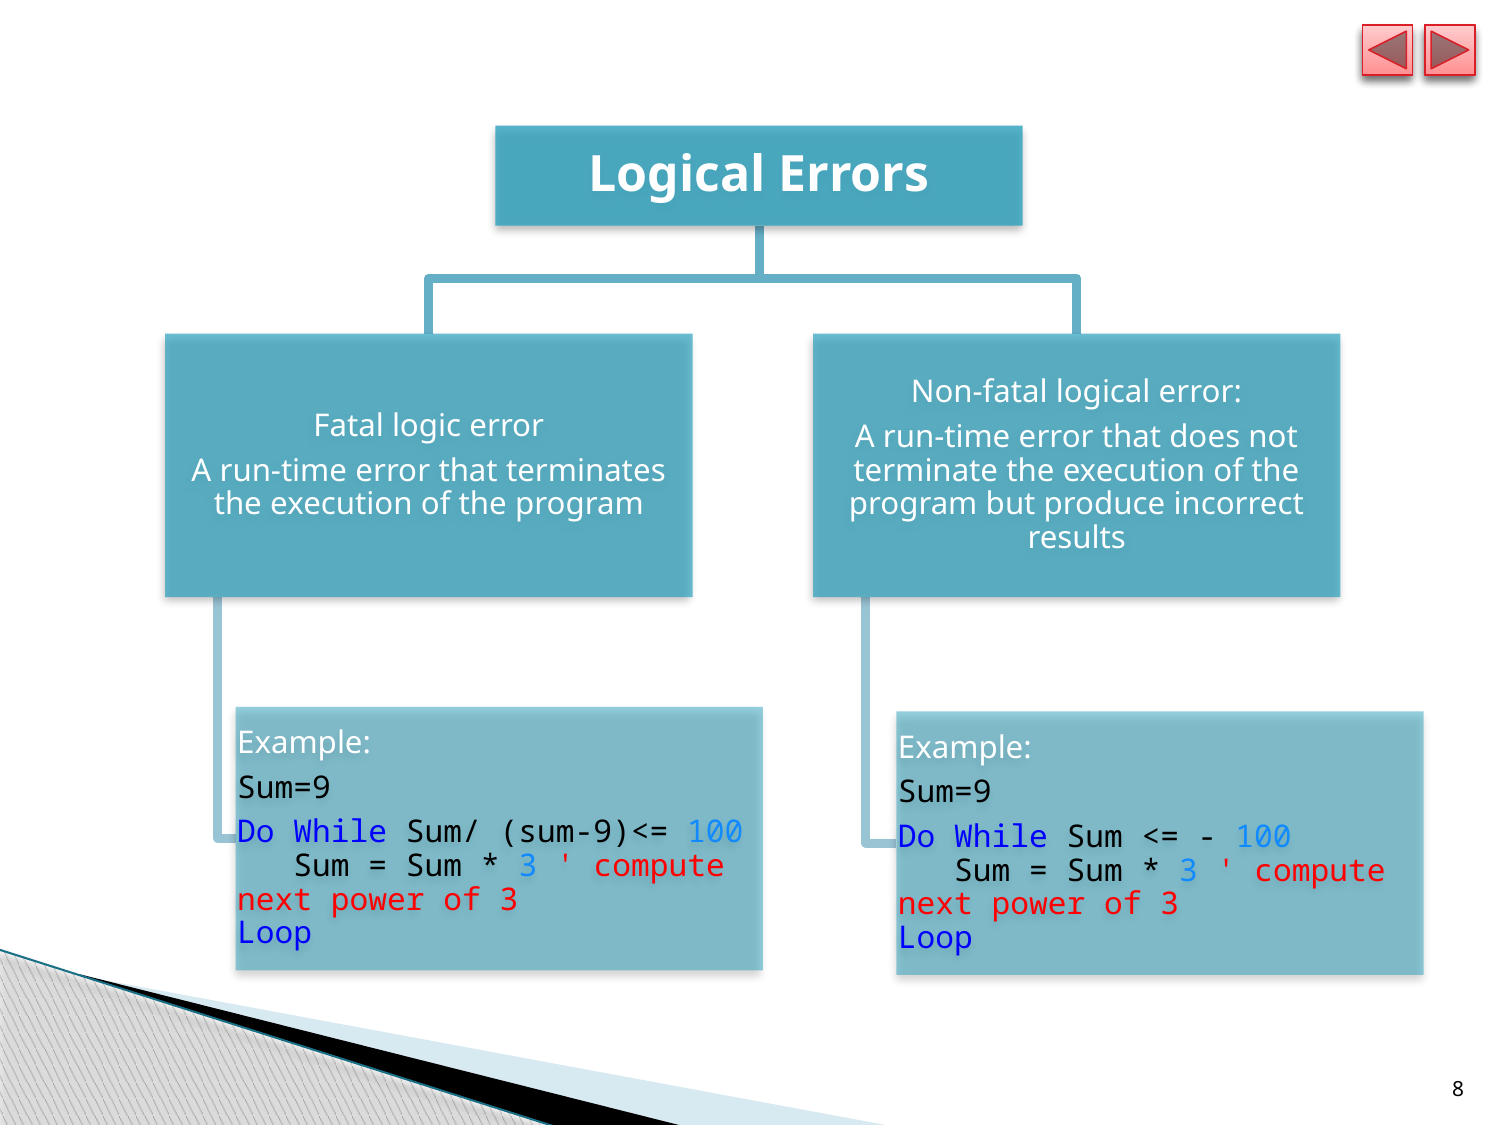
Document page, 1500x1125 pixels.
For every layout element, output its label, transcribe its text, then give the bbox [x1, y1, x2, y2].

slide_number 8 [1418, 1051, 1479, 1112]
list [149, 124, 1500, 976]
